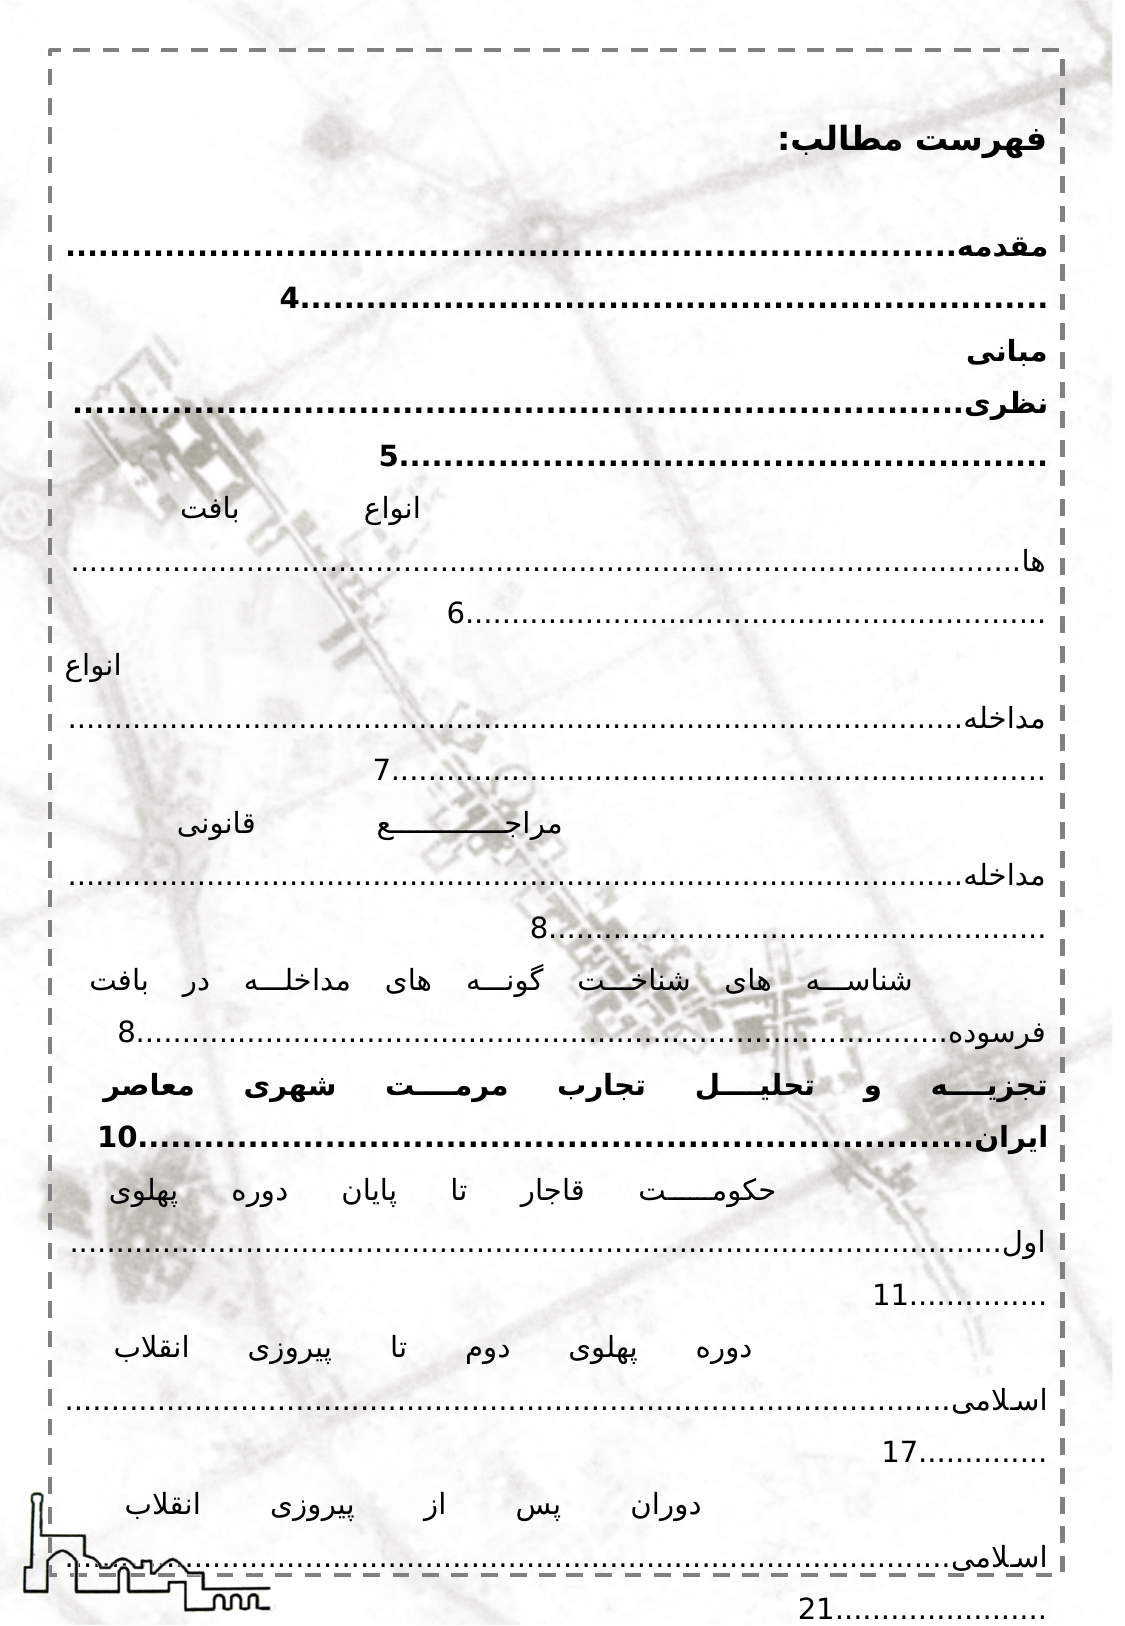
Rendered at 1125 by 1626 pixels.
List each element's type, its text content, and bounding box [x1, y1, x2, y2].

text_box فهرست مطالب: مقدمه.....................................................................................................................................................4 مبانی نظری............................................................................................................................................5 انواع بافت ها......................................................................................................................................................................6 انواع مداخله........................................................................................................................................................................7 مراجع قانونی مداخله.......................................................................................................................................................8 شناسه های شناخت گونه های مداخله در بافت فرسوده........................................................................................8 تجزیه و تحلیل تجارب مرمت شهری معاصر ایران............................................................................10 حکومت قاجار تا پایان دوره پهلوی اول....................................................................................................................11 دوره پهلوی دوم تا پیروزی انقلاب اسلامی..............................................................................................................17 دوران پس از پیروزی انقلاب اسلامی.......................................................................................................................21 شیوه های مناسب تامین مالی............................................................................................................30 بررسی مدیریت در امر بازسازی ، بهسازی و مرمت.........................................................................32 جمع بندی...........................................................................................................................................35 بررسی تطبیقی دو نمونه موردی........................................................................................................36 مشکلات برنامه ریزی و طراحی در بافت قدیم شیراز...........................................................................................37 مشکلات برنامه ریزی و طراحی در بافت قدیم سمنان.........................................................................................41 تحلیل ها و نتایج.................................................................................................................................43 پیوست..................................................................................................................................................50 اعلام..................................................................................................................................................................................51 نقشه ها............................................................................................................................................................................ منابع....................................................................................................................................................53 [48, 48, 1065, 254]
picture [0, 255, 1125, 1369]
text_box فهرست مطالب: مقدمه.....................................................................................................................................................4 مبانی نظری............................................................................................................................................5 انواع بافت ها......................................................................................................................................................................6 انواع مداخله........................................................................................................................................................................7 مراجع قانونی مداخله.......................................................................................................................................................8 شناسه های شناخت گونه های مداخله در بافت فرسوده........................................................................................8 تجزیه و تحلیل تجارب مرمت شهری معاصر ایران............................................................................10 حکومت قاجار تا پایان دوره پهلوی اول....................................................................................................................11 دوره پهلوی دوم تا پیروزی انقلاب اسلامی..............................................................................................................17 دوران پس از پیروزی انقلاب اسلامی.......................................................................................................................21 شیوه های مناسب تامین مالی............................................................................................................30 بررسی مدیریت در امر بازسازی ، بهسازی و مرمت.........................................................................32 جمع بندی...........................................................................................................................................35 بررسی تطبیقی دو نمونه موردی........................................................................................................36 مشکلات برنامه ریزی و طراحی در بافت قدیم شیراز...........................................................................................37 مشکلات برنامه ریزی و طراحی در بافت قدیم سمنان.........................................................................................41 تحلیل ها و نتایج.................................................................................................................................43 پیوست..................................................................................................................................................50 اعلام..................................................................................................................................................................................51 نقشه ها............................................................................................................................................................................ منابع....................................................................................................................................................53 [48, 1378, 1065, 1577]
picture [13, 1419, 275, 1625]
